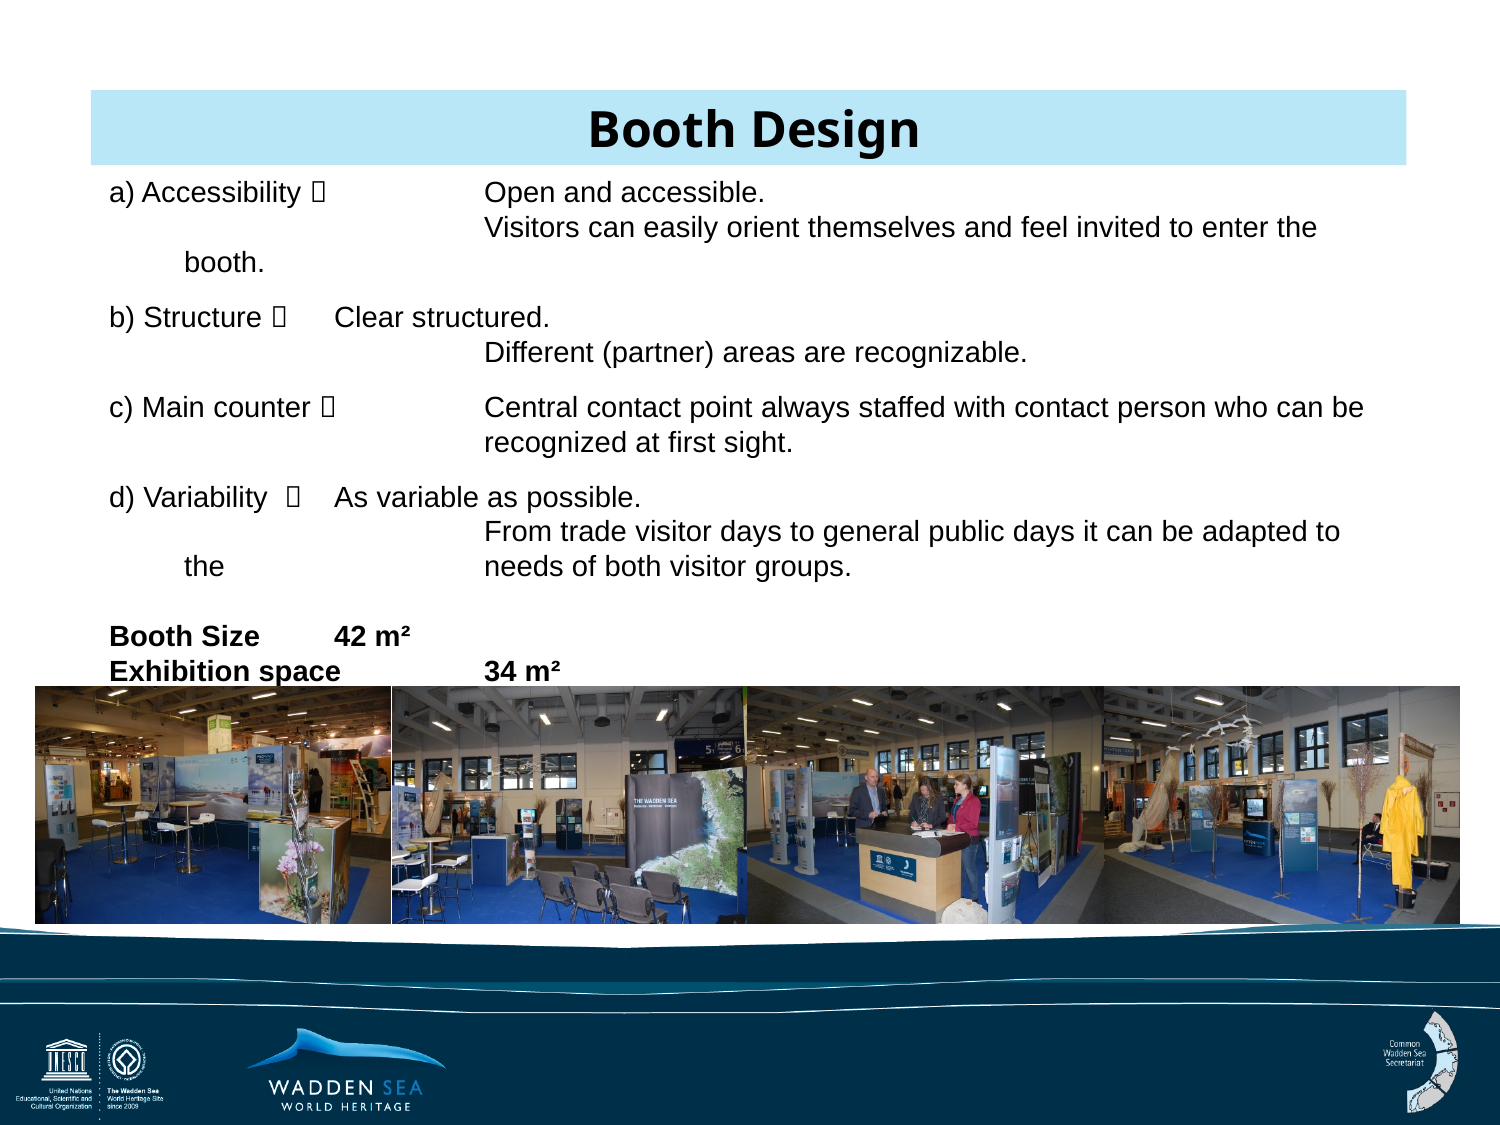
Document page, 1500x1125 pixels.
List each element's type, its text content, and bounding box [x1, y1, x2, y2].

picture [35, 686, 391, 924]
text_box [0, 920, 1500, 1125]
text_box a) Accessibility  Open and accessible. Visitors can easily orient themselves and feel invited to enter the booth. b) Structure  Clear structured. Different (partner) areas are recognizable. c) Main counter  Central contact point always staffed with contact person who can be recognized at first sight. d) Variability  As variable as possible. From trade visitor days to general public days it can be adapted to the needs of both visitor groups. Booth Size 42 m² Exhibition space 34 m² [94, 166, 1406, 685]
picture [392, 686, 1460, 924]
text_box Booth Design [90, 90, 1407, 166]
